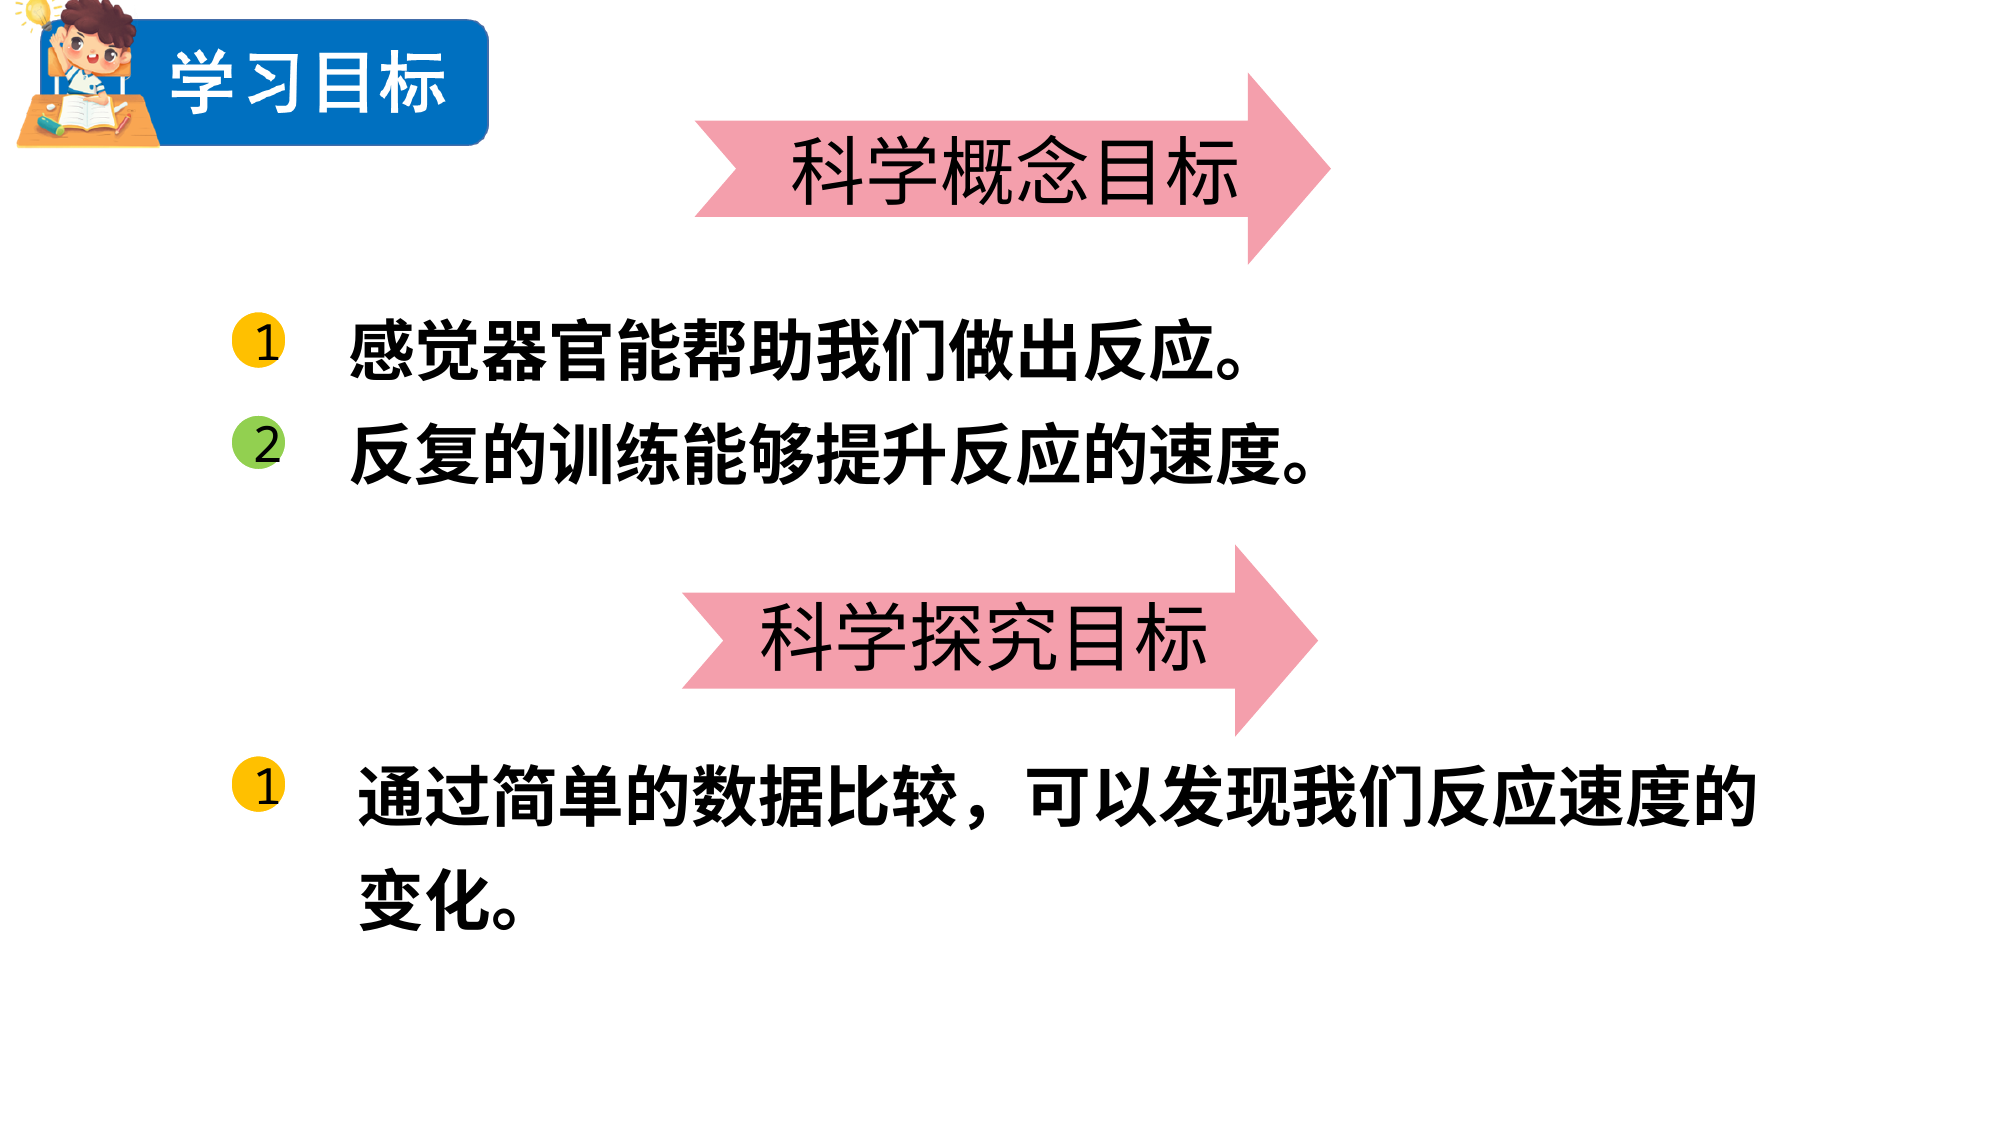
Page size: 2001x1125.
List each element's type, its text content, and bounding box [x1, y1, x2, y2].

text_box 1 [227, 752, 290, 816]
text_box [692, 119, 775, 218]
picture [0, 0, 505, 161]
text_box 1 [227, 308, 290, 372]
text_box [681, 544, 1319, 737]
text_box 科学概念目标 [775, 117, 1256, 222]
text_box 通过简单的数据比较，可以发现我们反应速度的变化。 [342, 723, 1784, 946]
text_box 2 [227, 411, 290, 473]
text_box [1246, 69, 1333, 268]
text_box 感觉器官能帮助我们做出反应。 反复的训练能够提升反应的速度。 [333, 277, 1433, 501]
